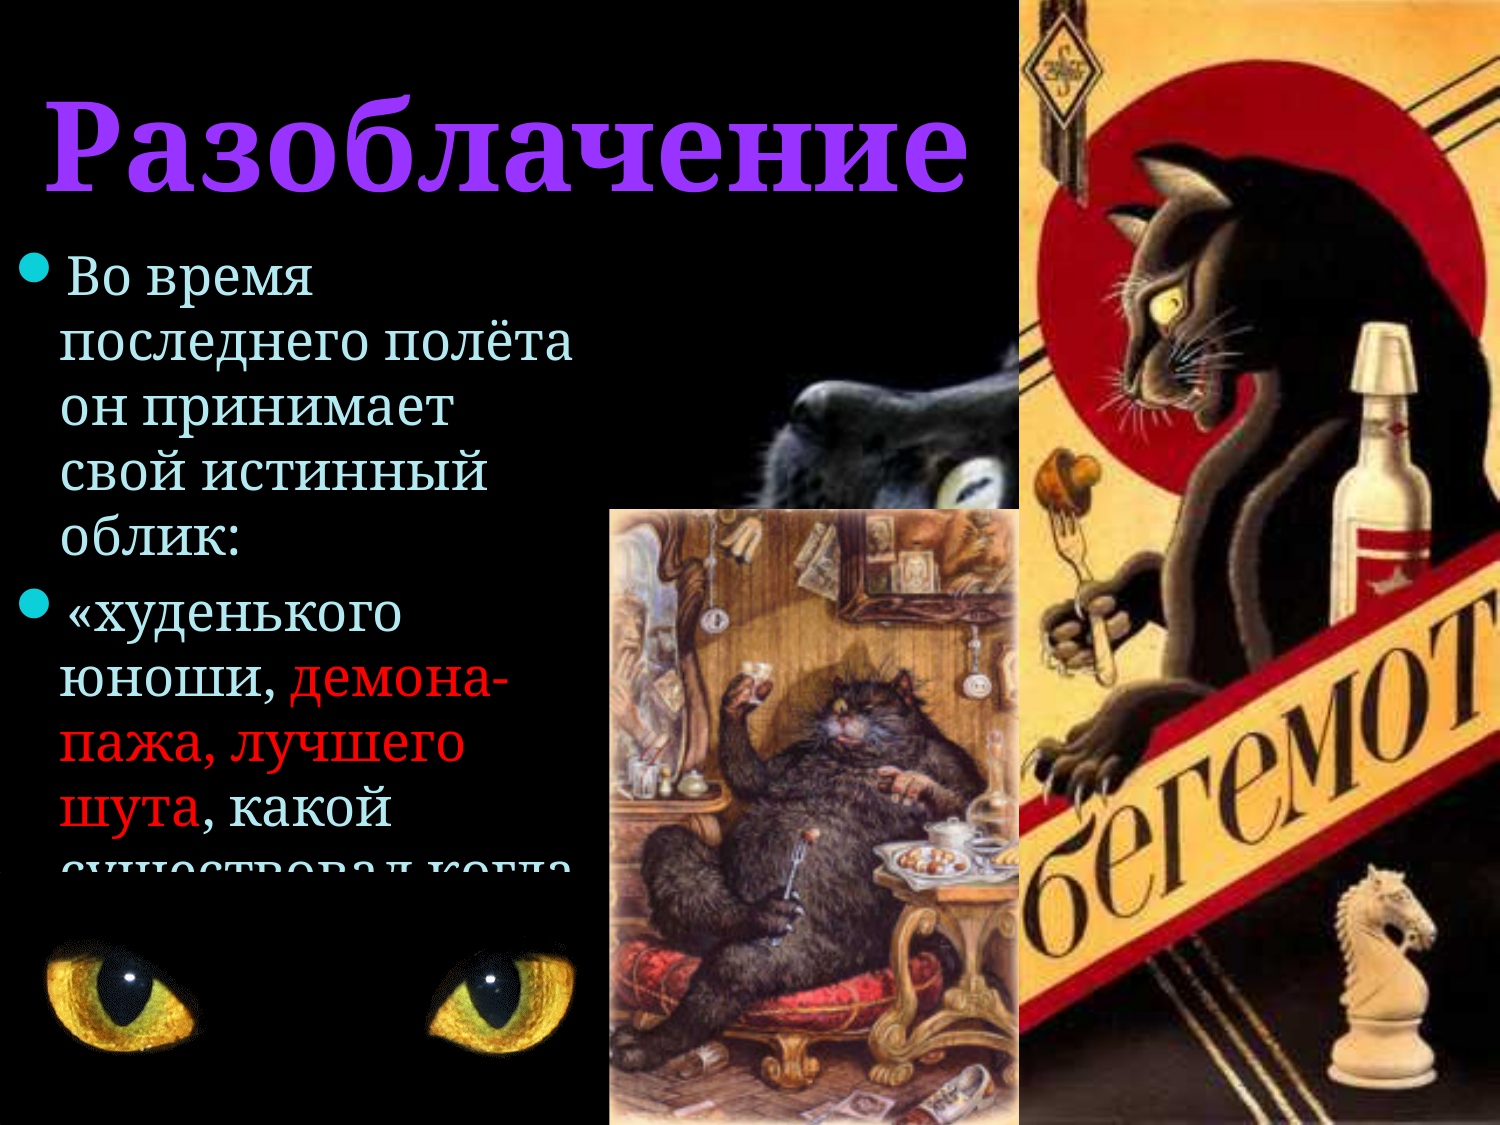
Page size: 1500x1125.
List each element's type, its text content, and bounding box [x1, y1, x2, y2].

picture [0, 872, 604, 1125]
picture [0, 0, 1500, 1125]
list Во время последнего полёта он принимает свой истинный облик: «худенького юноши, демона-пажа, лучшего шута, какой существовал когда-либо в мире». [0, 234, 610, 872]
text_box Разоблачение [28, 58, 988, 224]
